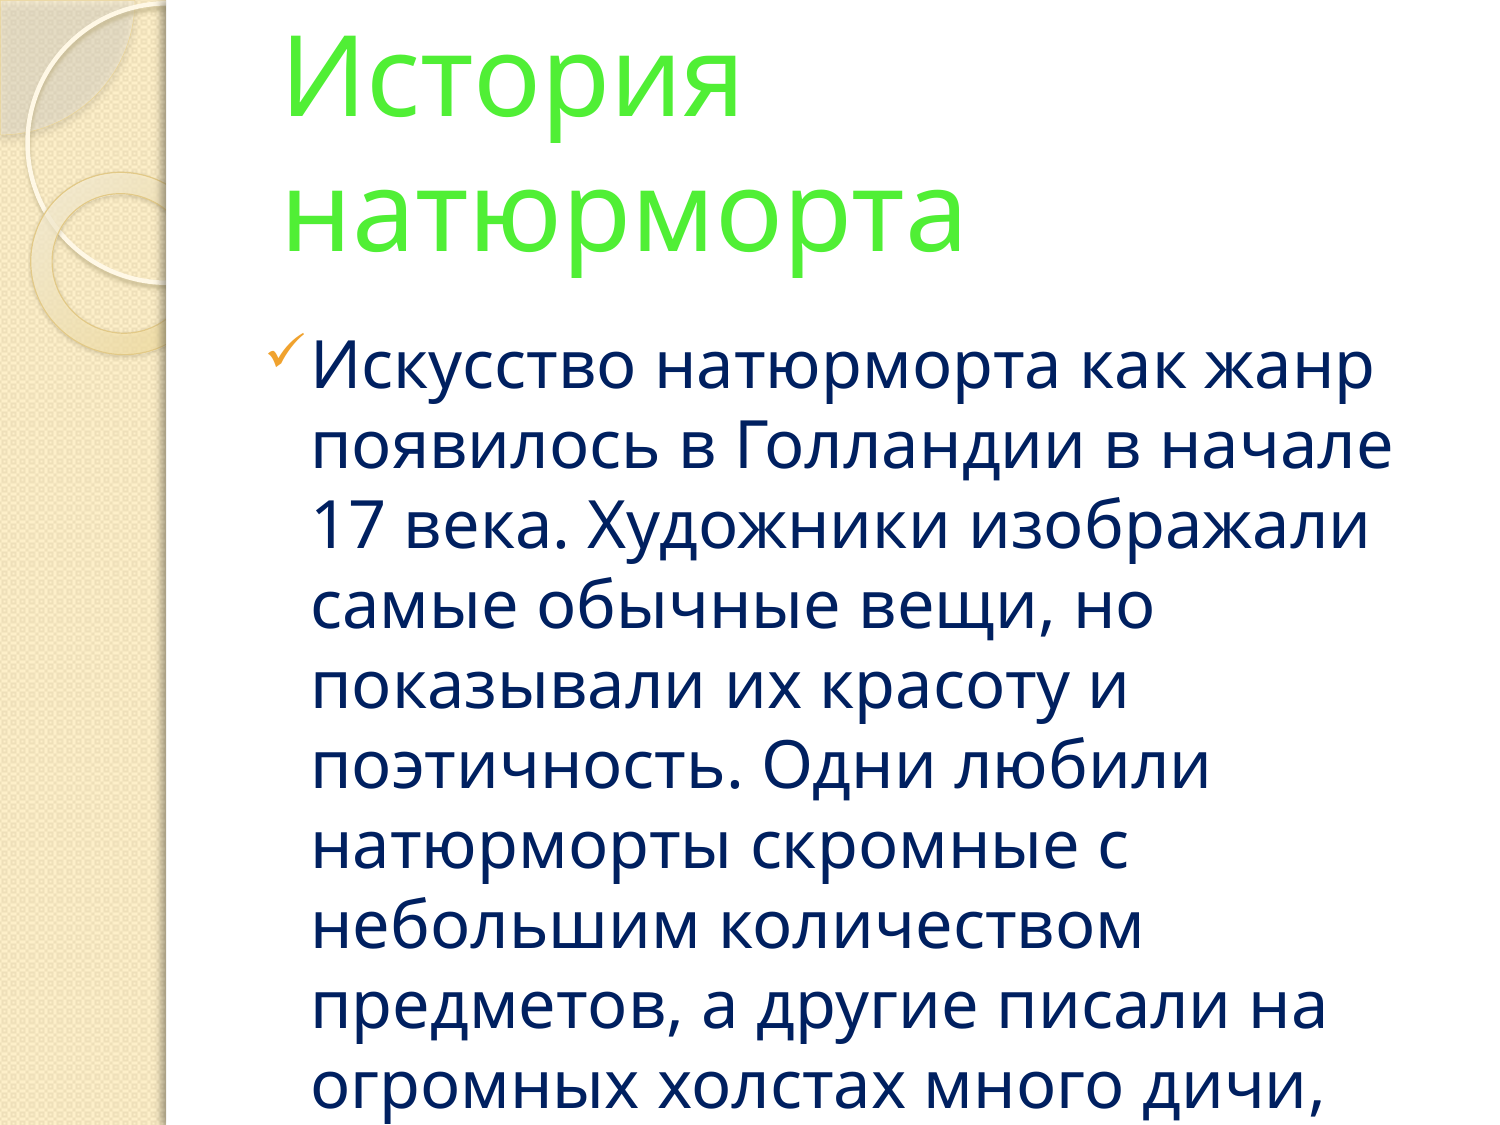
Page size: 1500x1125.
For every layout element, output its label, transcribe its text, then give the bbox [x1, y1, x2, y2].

list Искусство натюрморта как жанр появилось в Голландии в начале 17 века. Художники изображали самые обычные вещи, но показывали их красоту и поэтичность. Одни любили натюрморты скромные с небольшим количеством предметов, а другие писали на огромных холстах много дичи, рыбы, цветов. [235, 314, 1466, 1025]
title История натюрморта [265, 45, 1466, 233]
